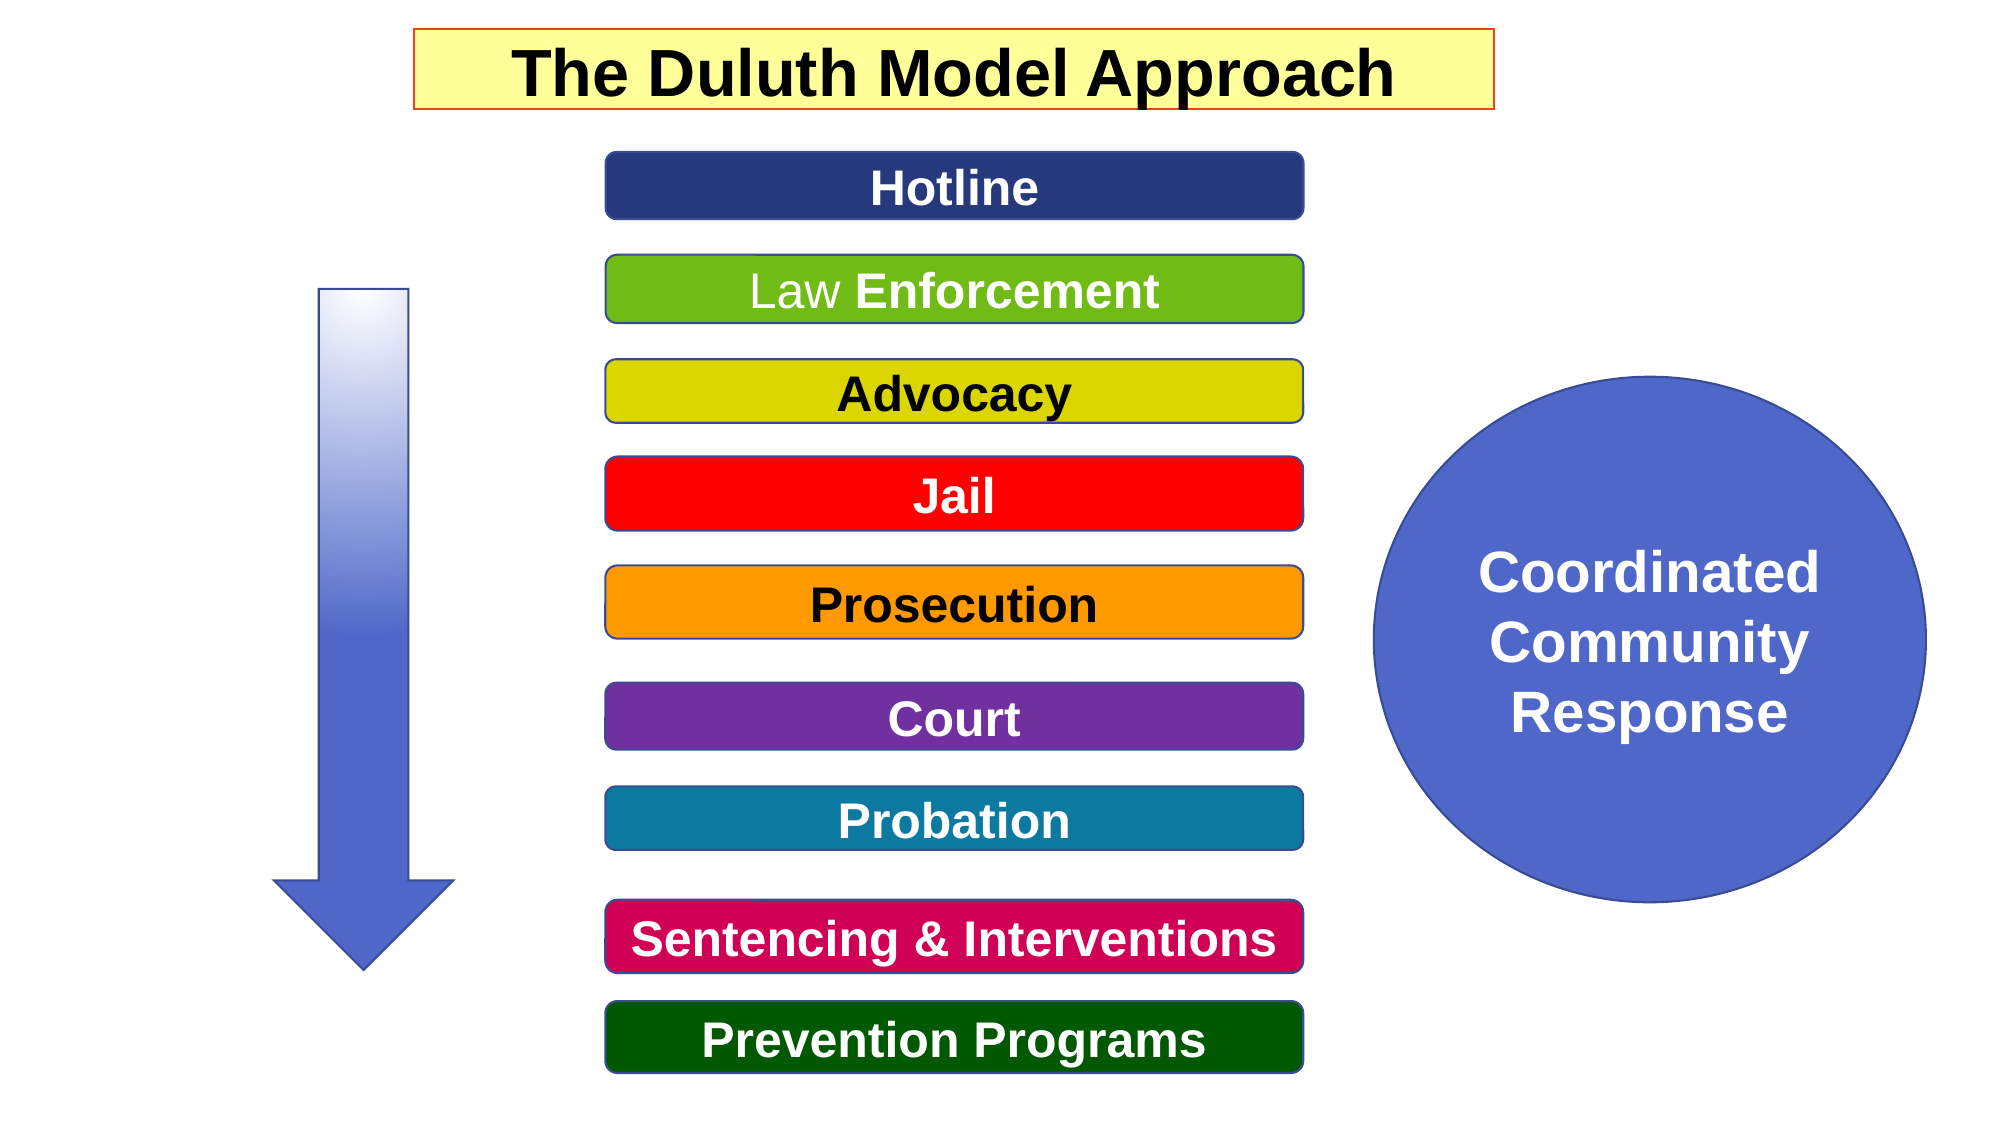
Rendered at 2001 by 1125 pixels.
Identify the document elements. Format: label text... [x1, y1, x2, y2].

text_box Court [604, 681, 1305, 751]
text_box [271, 287, 456, 972]
text_box Jail [604, 455, 1305, 532]
text_box Sentencing & Interventions [604, 898, 1305, 975]
text_box Hotline [604, 150, 1305, 221]
text_box Prevention Programs [604, 1000, 1305, 1075]
text_box Advocacy [604, 358, 1305, 424]
text_box Law Enforcement [604, 253, 1305, 325]
text_box Coordinated Community Response [1372, 375, 1927, 904]
text_box Prosecution [604, 564, 1305, 640]
text_box Probation [604, 785, 1305, 851]
text_box The Duluth Model Approach [413, 28, 1495, 110]
